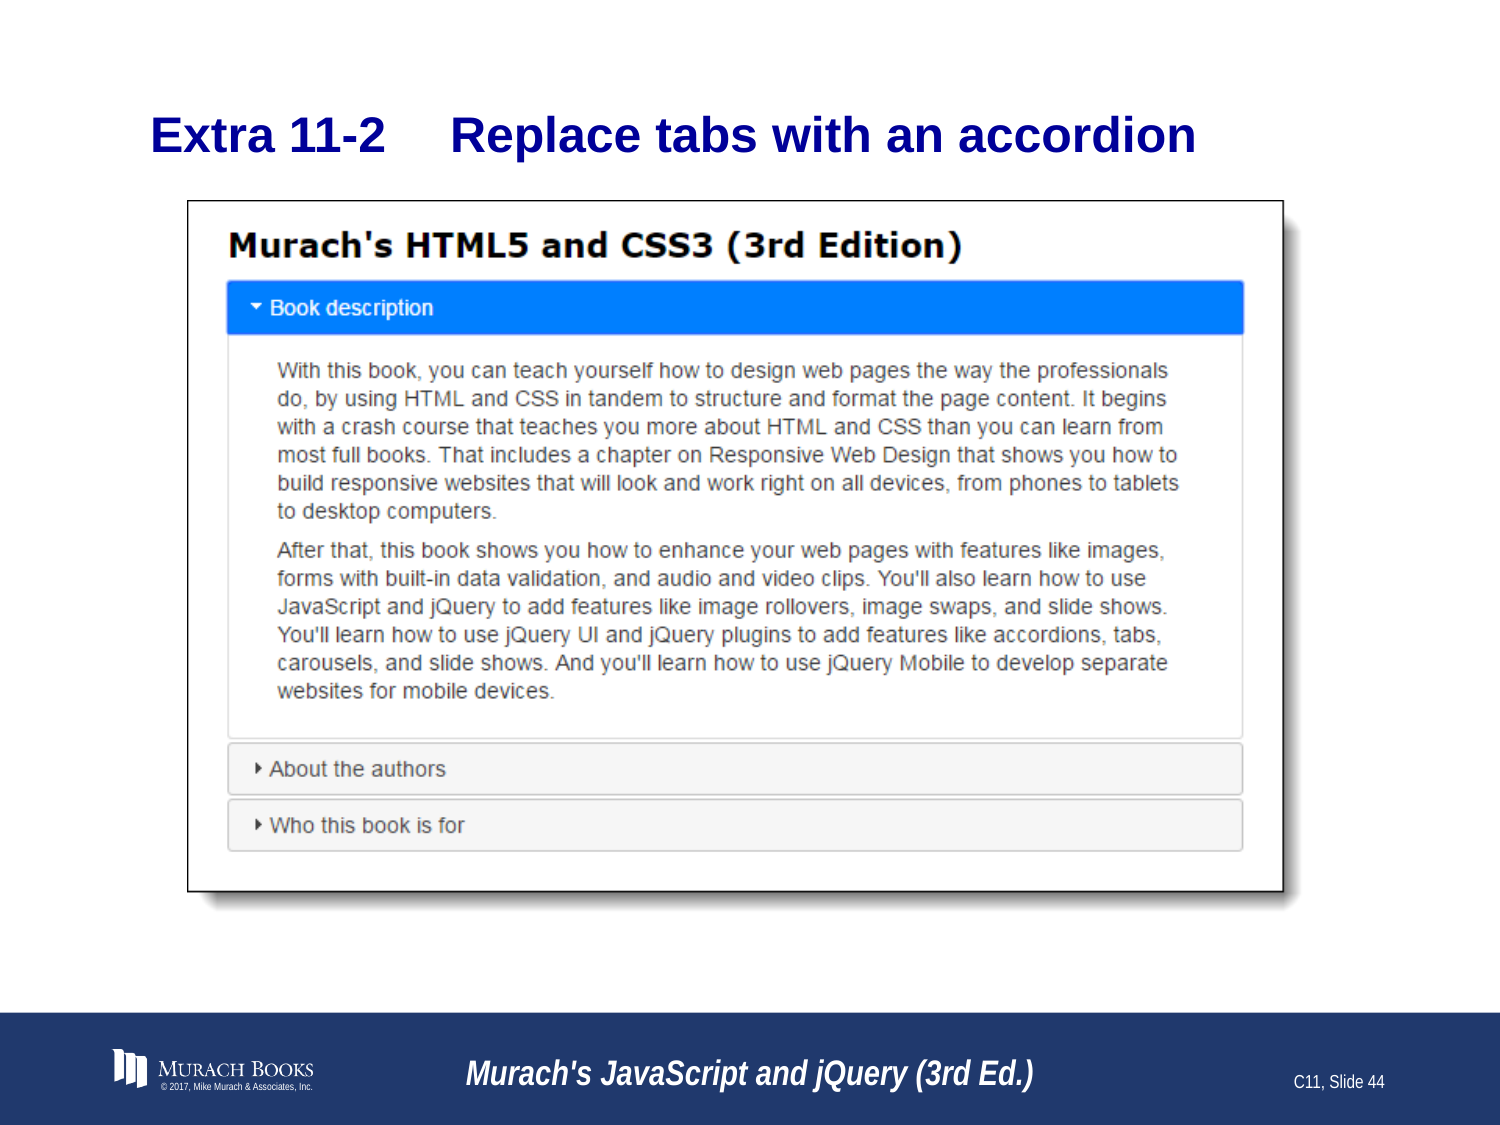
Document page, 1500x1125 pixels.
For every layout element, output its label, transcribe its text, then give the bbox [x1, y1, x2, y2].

slide_number C11, Slide 44 [1087, 1025, 1400, 1100]
picture [187, 200, 1304, 914]
slide_number Murach's JavaScript and jQuery (3rd Ed.) [463, 1025, 1050, 1100]
title Extra 11-2 Replace tabs with an accordion [150, 102, 1350, 164]
footer © 2017, Mike Murach & Associates, Inc. [12, 1025, 463, 1100]
